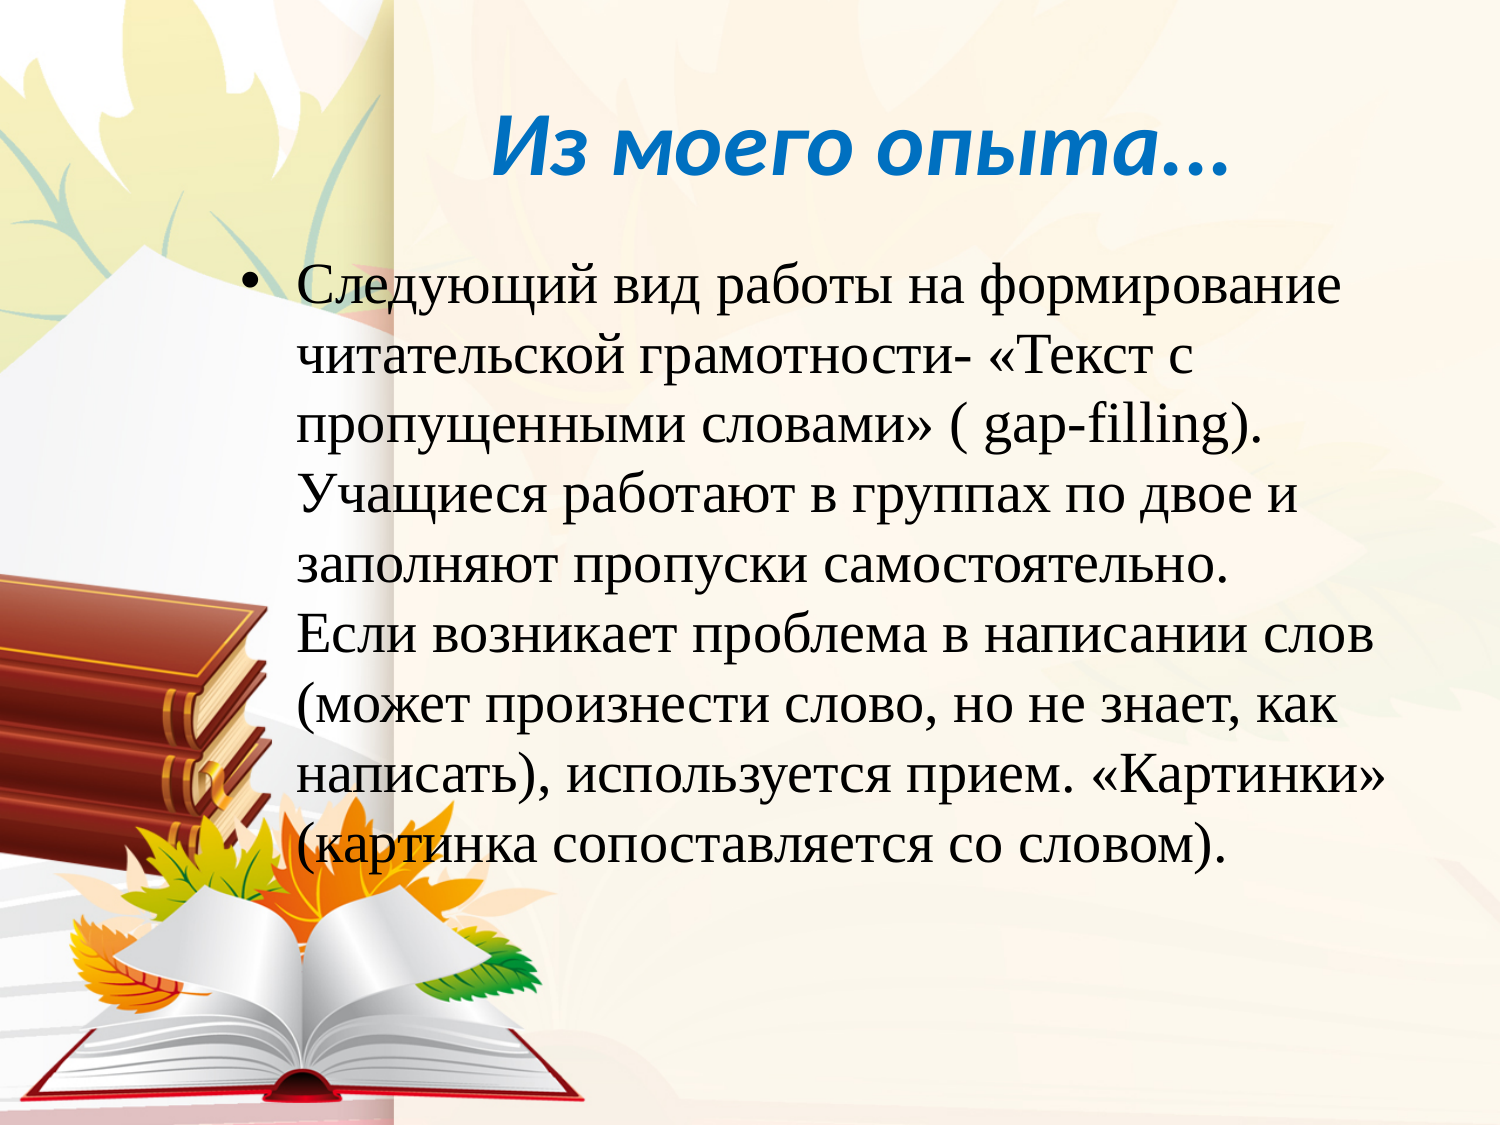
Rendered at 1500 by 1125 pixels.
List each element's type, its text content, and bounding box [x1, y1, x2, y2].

title Из моего опыта... [300, 45, 1425, 233]
list Следующий вид работы на формирование читательской грамотности- «Текст с пропущенными словами» ( gap-filling). Учащиеся работают в группах по двое и заполняют пропуски самостоятельно. Если возникает проблема в написании слов (может произнести слово, но не знает, как написать), используется прием. «Картинки» (картинка сопоставляется со словом). [225, 237, 1425, 1005]
picture [0, 0, 1500, 1125]
